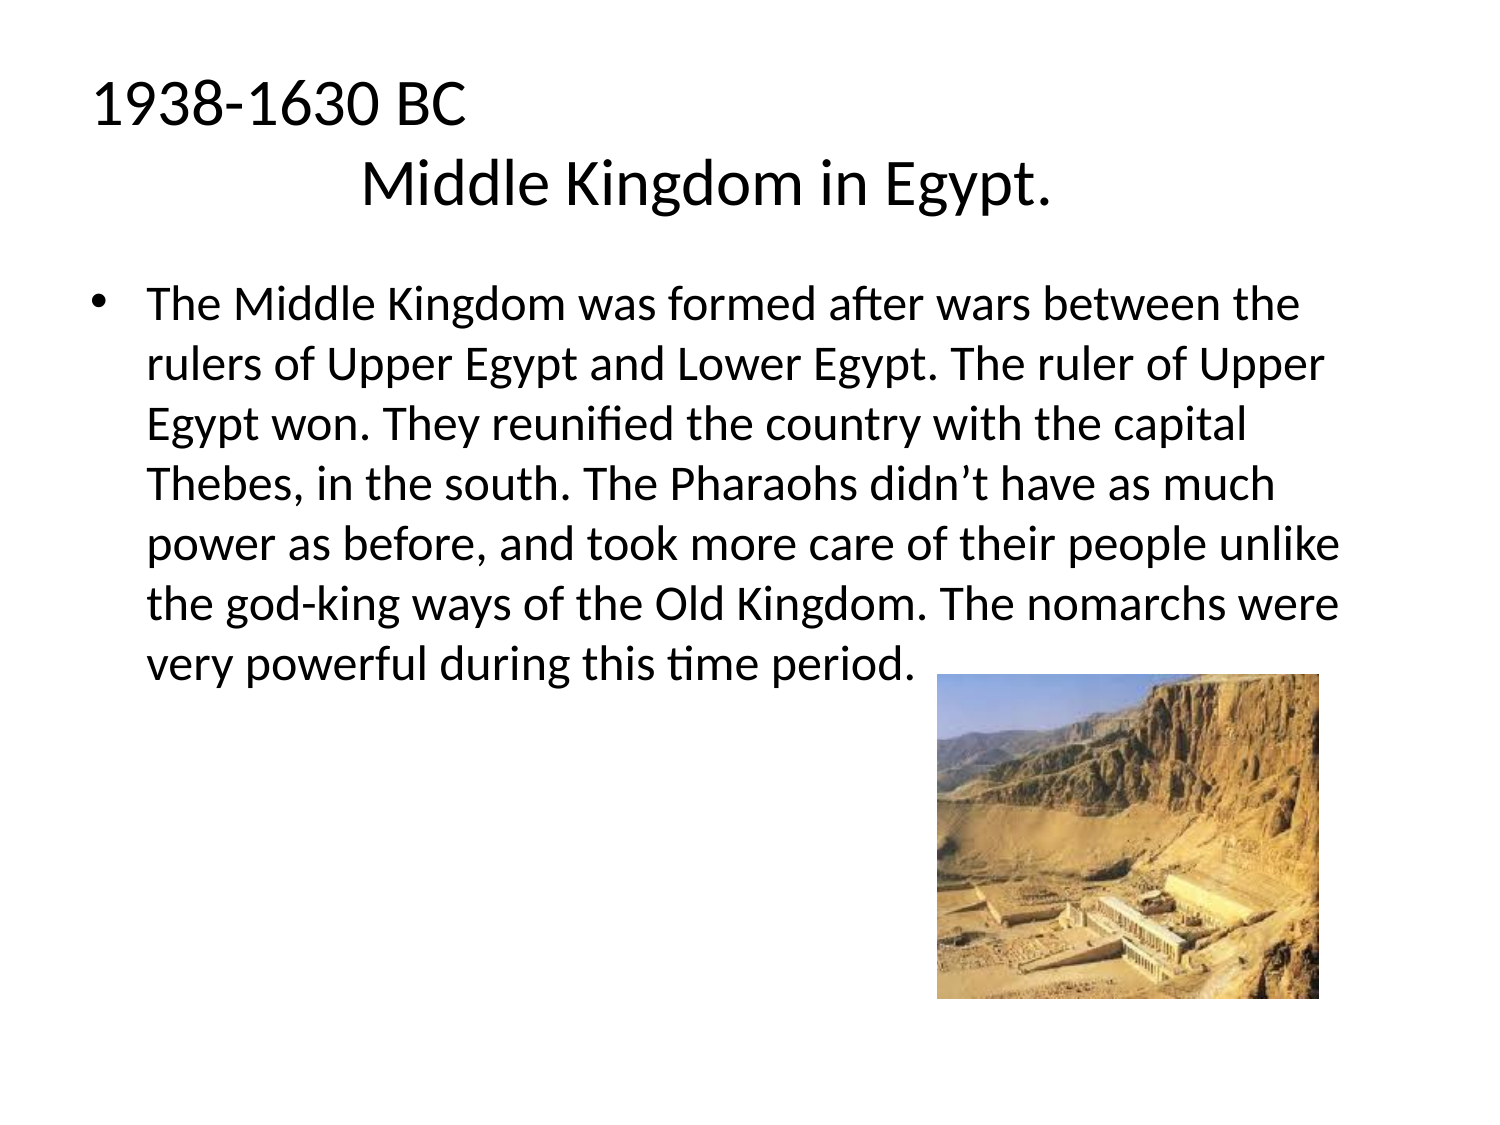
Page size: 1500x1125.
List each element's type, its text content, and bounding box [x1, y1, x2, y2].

picture [937, 674, 1319, 999]
list The Middle Kingdom was formed after wars between the rulers of Upper Egypt and Lower Egypt. The ruler of Upper Egypt won. They reunified the country with the capital Thebes, in the south. The Pharaohs didn’t have as much power as before, and took more care of their people unlike the god-king ways of the Old Kingdom. The nomarchs were very powerful during this time period. [75, 262, 1425, 1005]
title 1938-1630 BC Middle Kingdom in Egypt. [75, 45, 1425, 233]
